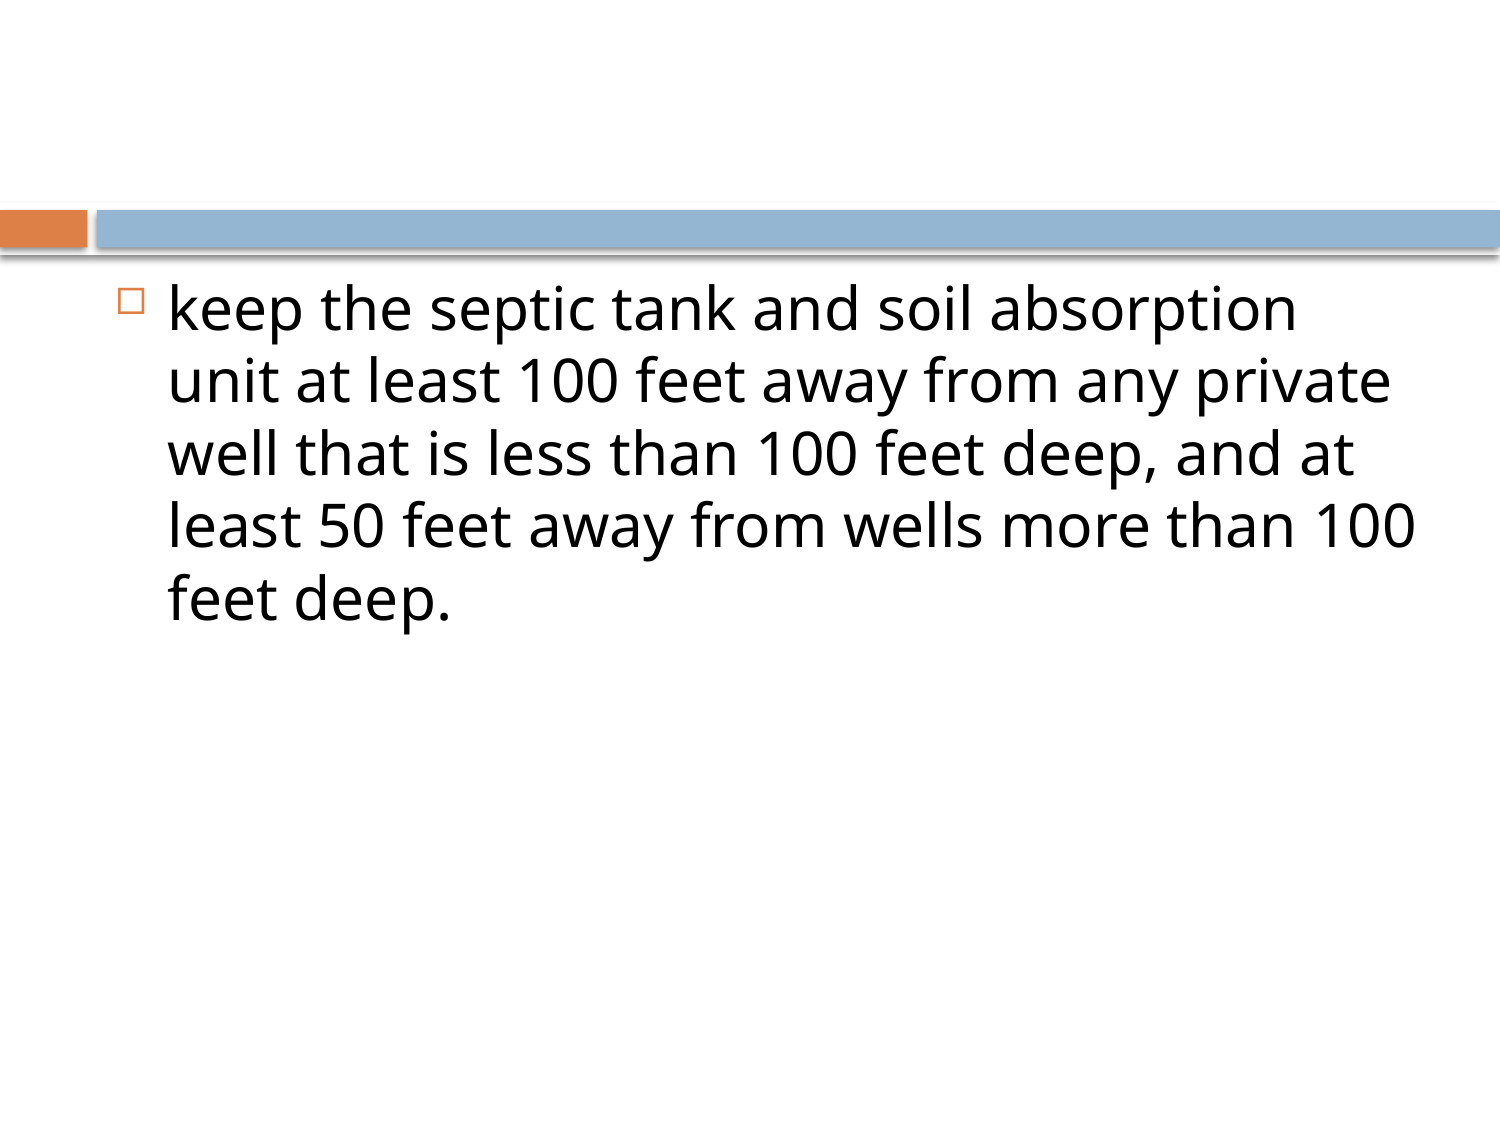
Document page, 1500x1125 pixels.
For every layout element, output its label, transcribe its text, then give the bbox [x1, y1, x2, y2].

list keep the septic tank and soil absorption unit at least 100 feet away from any private well that is less than 100 feet deep, and at least 50 feet away from wells more than 100 feet deep. [100, 262, 1438, 1000]
